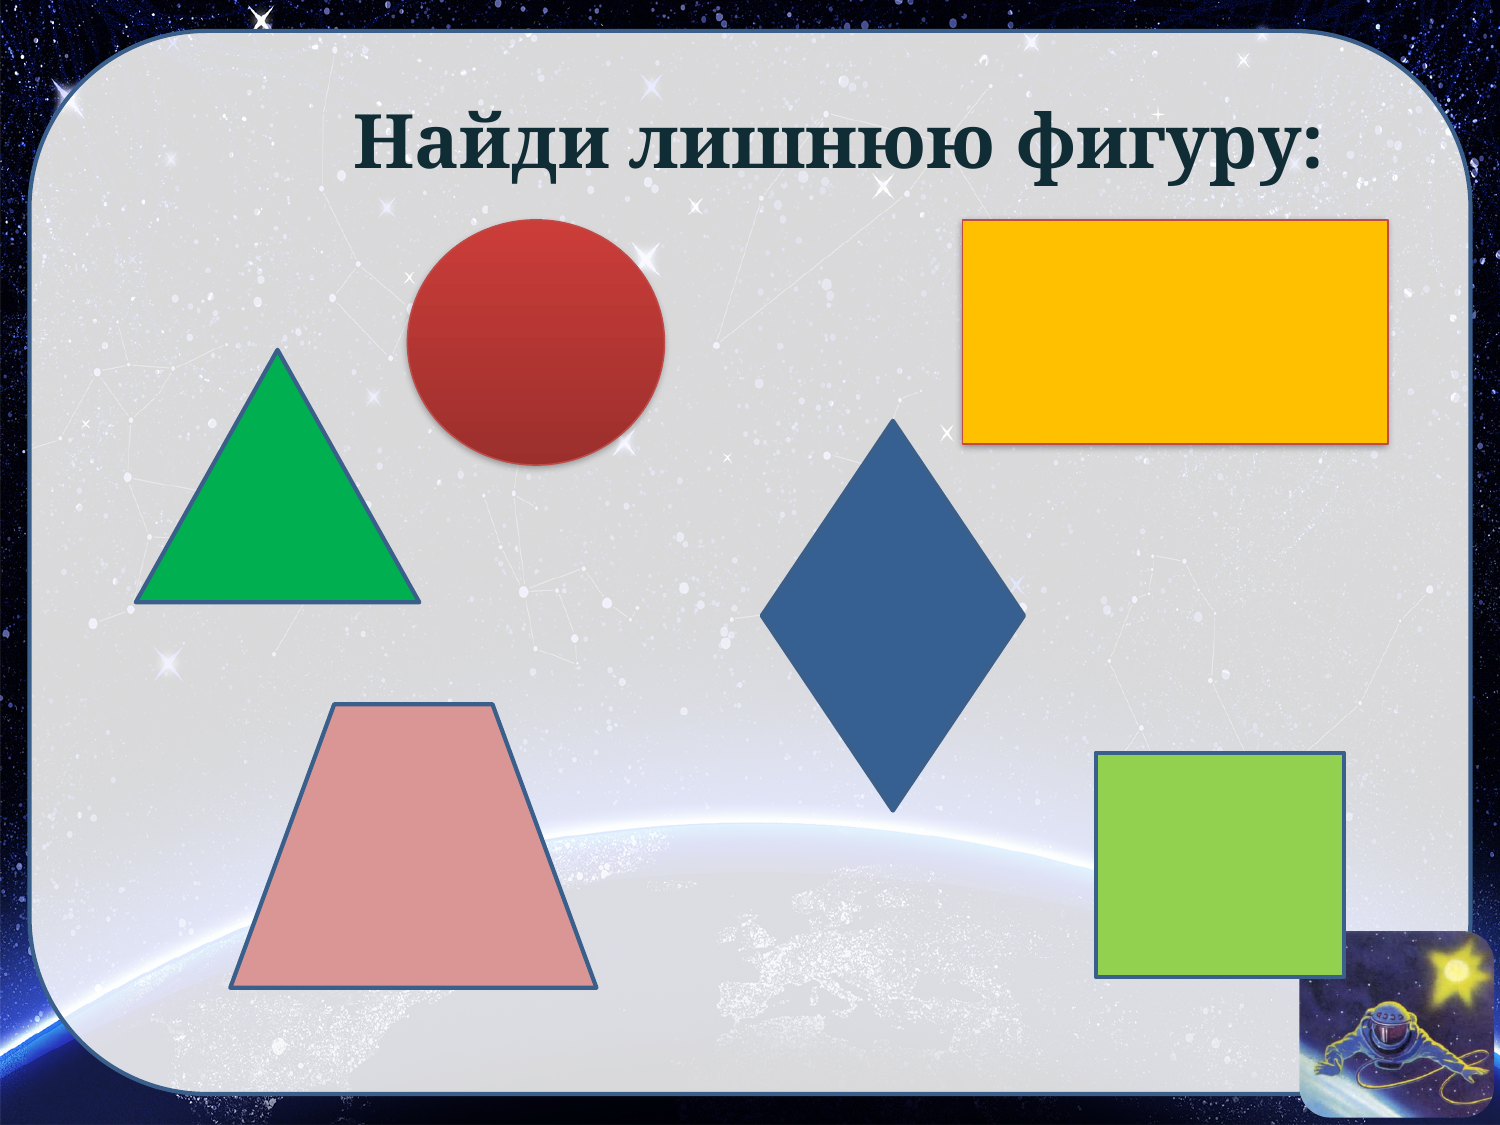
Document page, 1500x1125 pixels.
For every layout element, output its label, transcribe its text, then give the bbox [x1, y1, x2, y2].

text_box [760, 418, 1026, 813]
text_box [1094, 751, 1346, 979]
text_box [228, 702, 599, 990]
text_box [406, 219, 666, 466]
picture [0, 0, 1500, 1125]
text_box [133, 347, 422, 605]
title Найди лишнюю фигуру: [253, 45, 1425, 233]
text_box [962, 219, 1389, 445]
